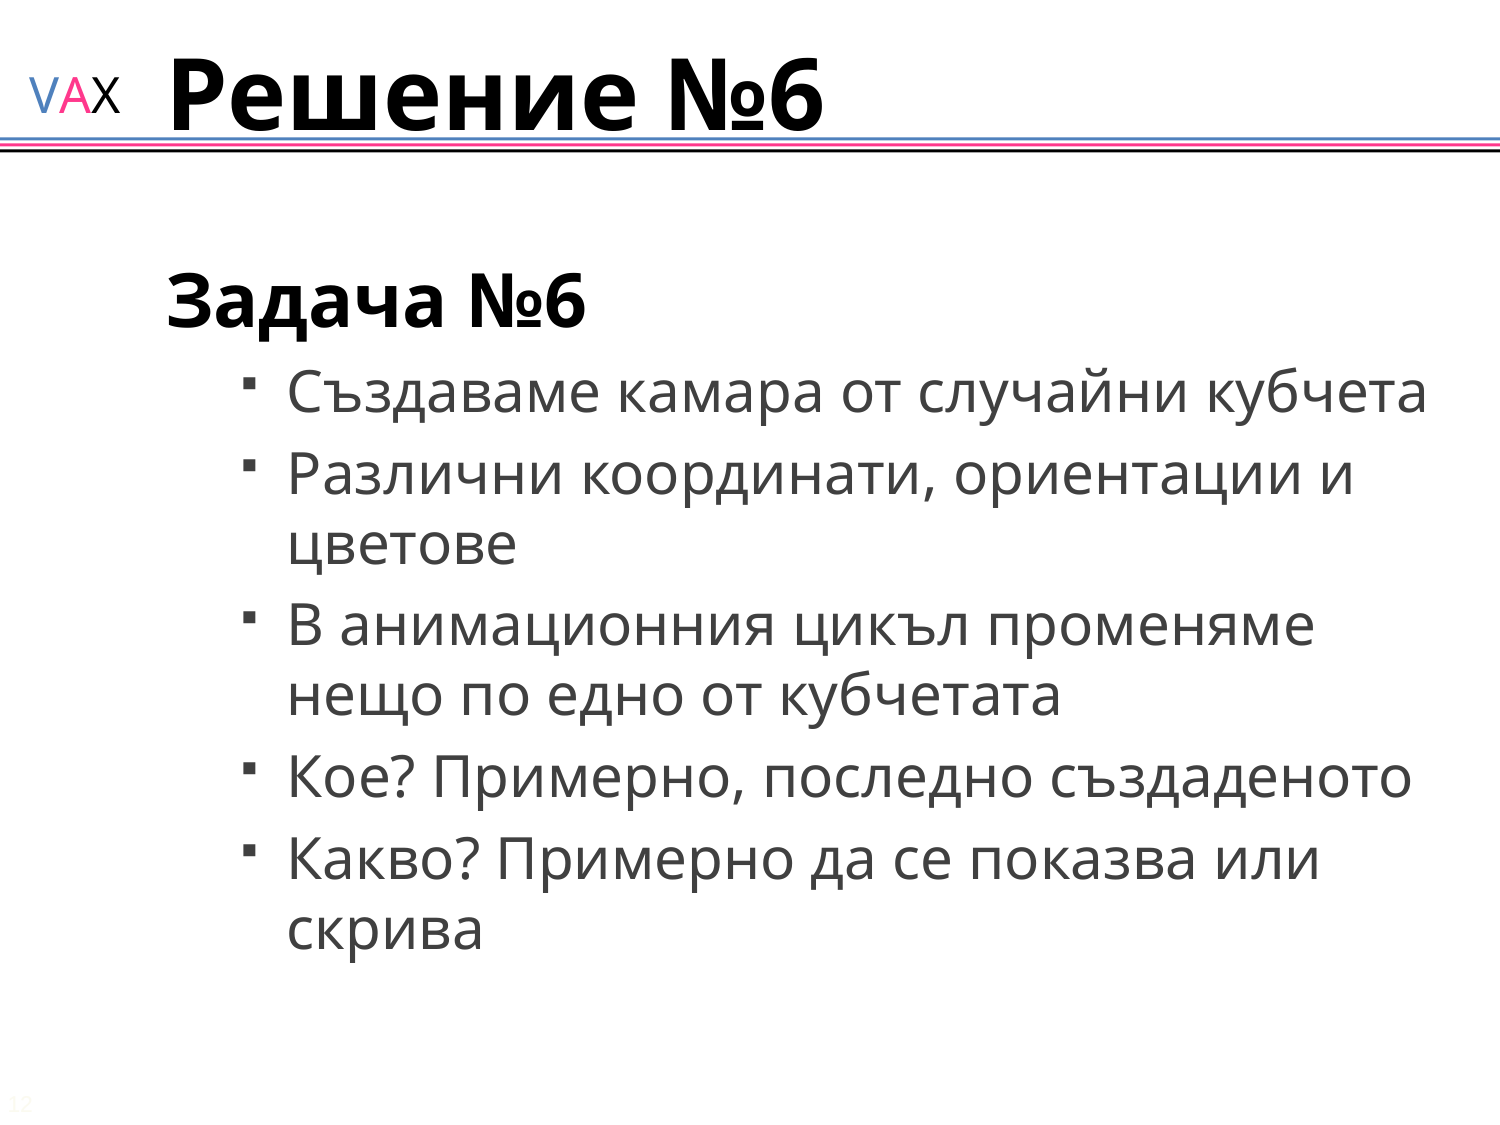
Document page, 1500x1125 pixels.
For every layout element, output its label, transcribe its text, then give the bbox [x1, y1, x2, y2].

title Решение №6 [0, 37, 1500, 144]
list Задача №6 Създаваме камара от случайни кубчета Различни координати, ориентации и цветове В анимационния цикъл променяме нещо по едно от кубчетата Кое? Примерно, последно създаденото Какво? Примерно да се показва или скрива [150, 200, 1488, 1113]
